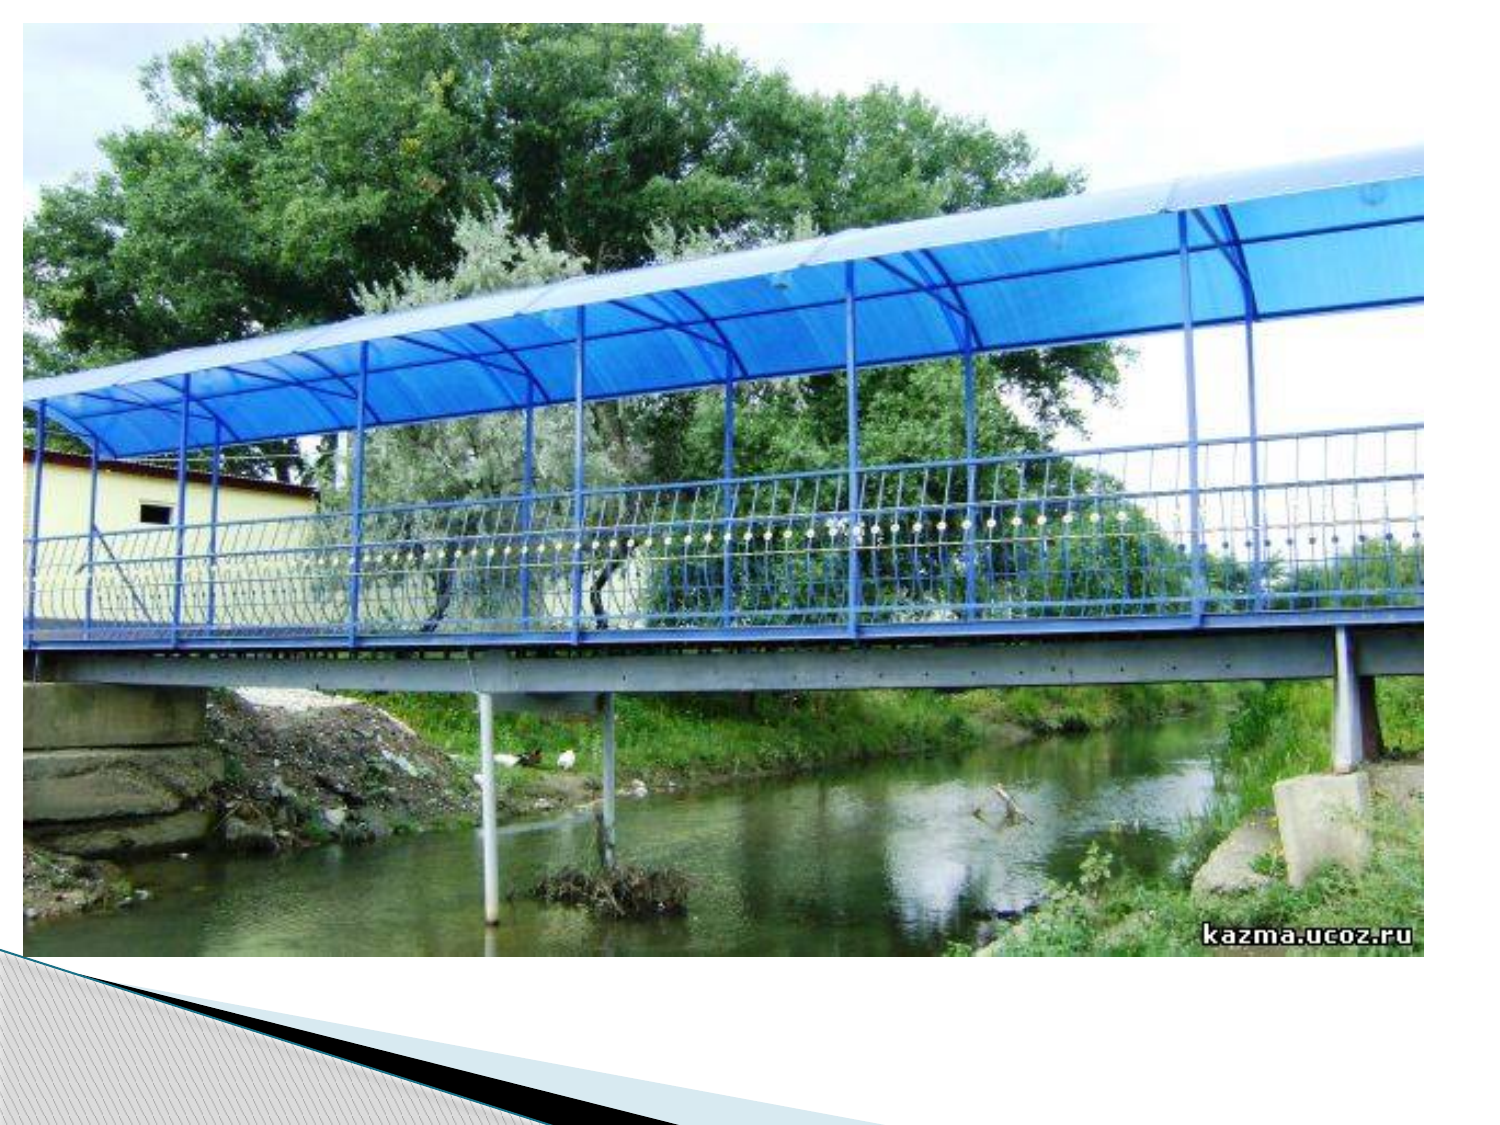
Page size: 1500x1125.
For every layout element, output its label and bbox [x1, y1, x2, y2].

picture [23, 23, 1424, 957]
